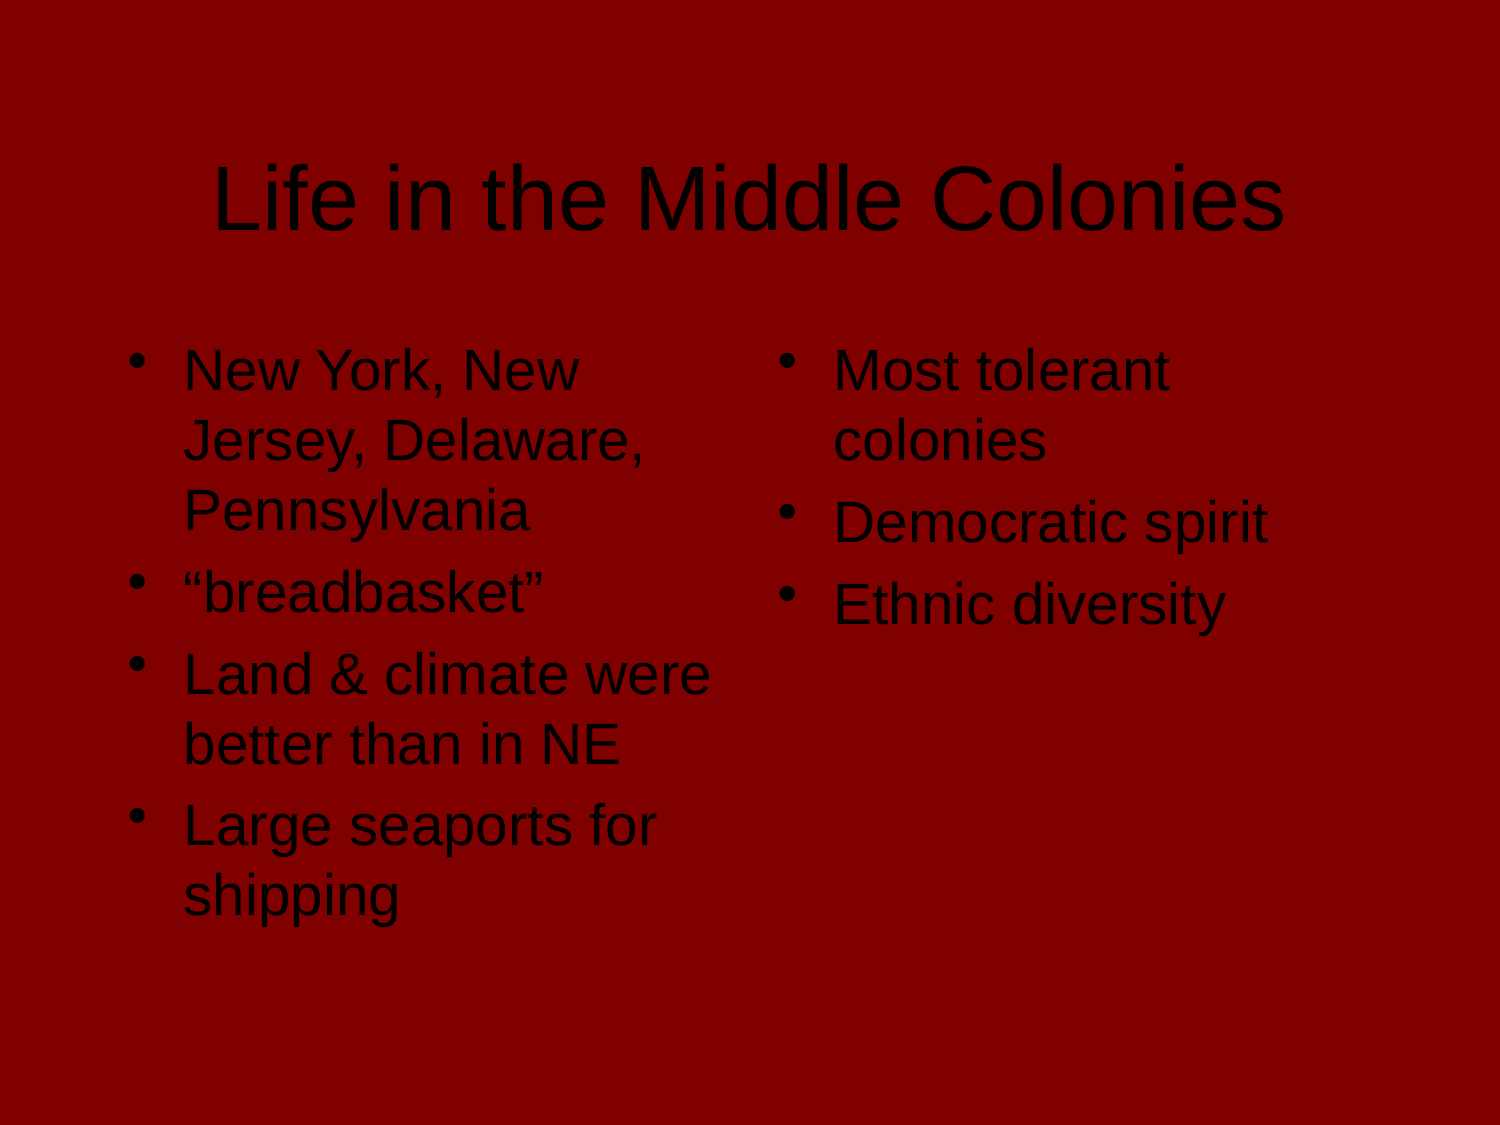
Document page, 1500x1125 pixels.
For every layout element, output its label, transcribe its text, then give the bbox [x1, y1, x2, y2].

title Life in the Middle Colonies [112, 99, 1388, 288]
list New York, New Jersey, Delaware, Pennsylvania “breadbasket” Land & climate were better than in NE Large seaports for shipping [112, 324, 738, 1001]
list Most tolerant colonies Democratic spirit Ethnic diversity [762, 324, 1388, 1001]
